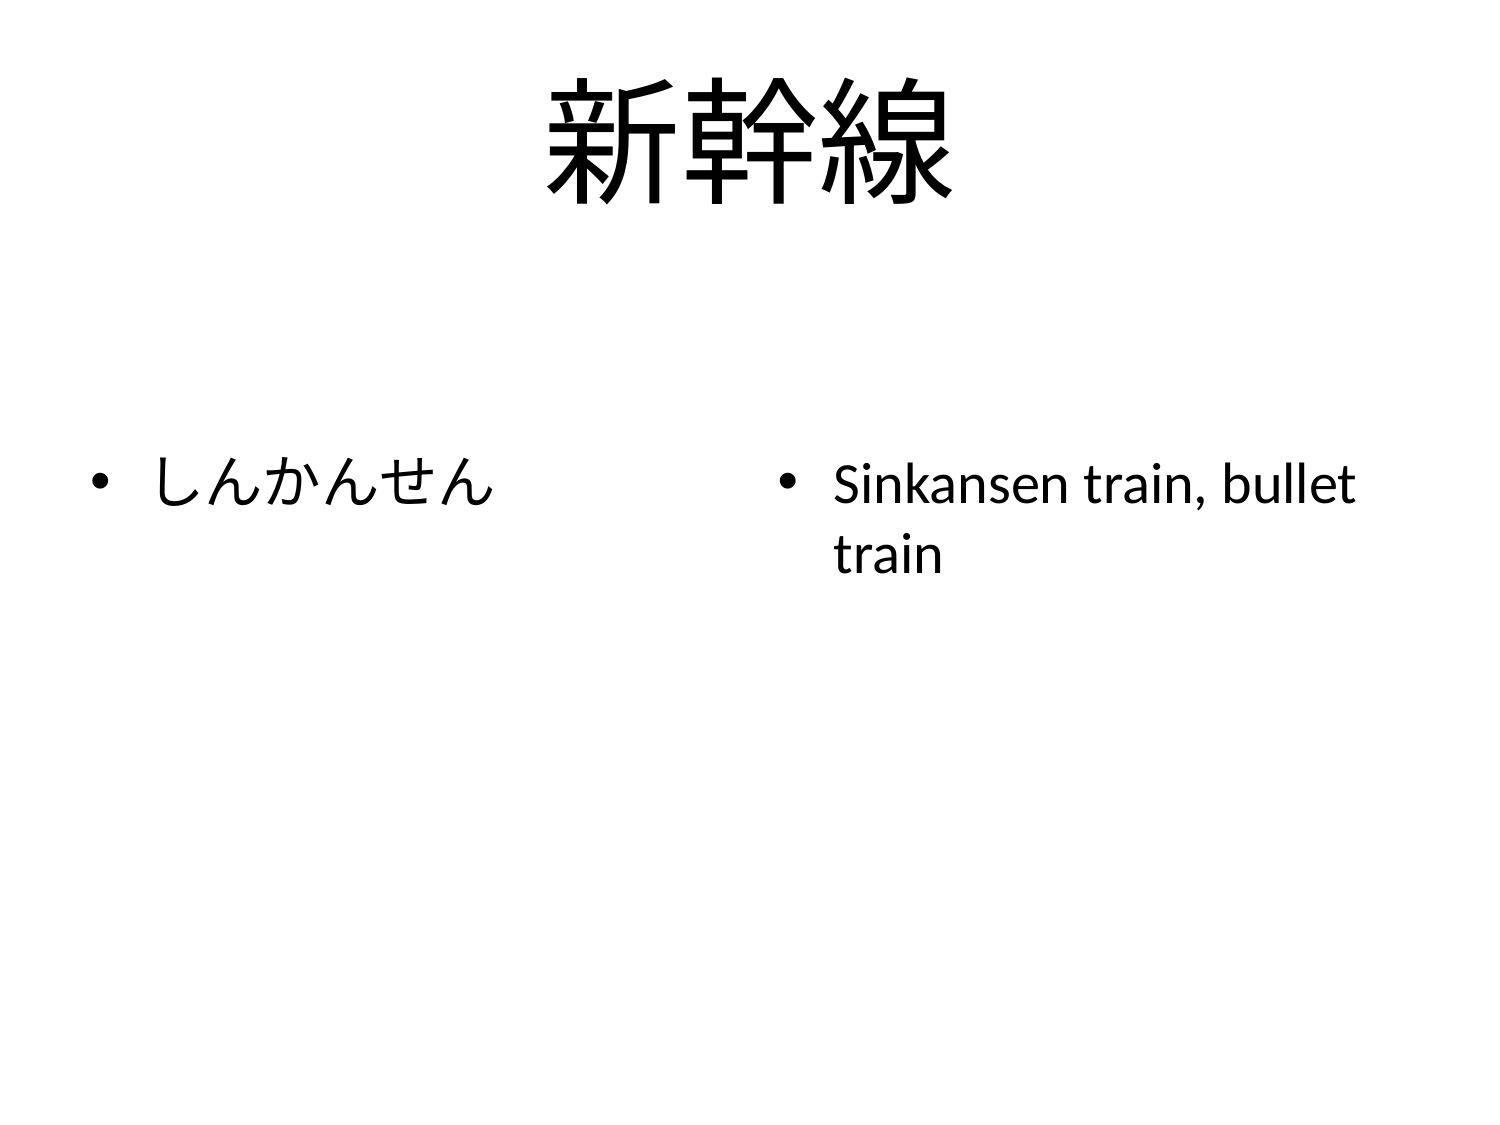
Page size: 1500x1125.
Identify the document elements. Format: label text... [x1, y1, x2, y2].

title 新幹線 [74, 44, 1426, 233]
list しんかんせん [74, 437, 738, 1006]
list Sinkansen train, bullet train [762, 437, 1426, 1006]
